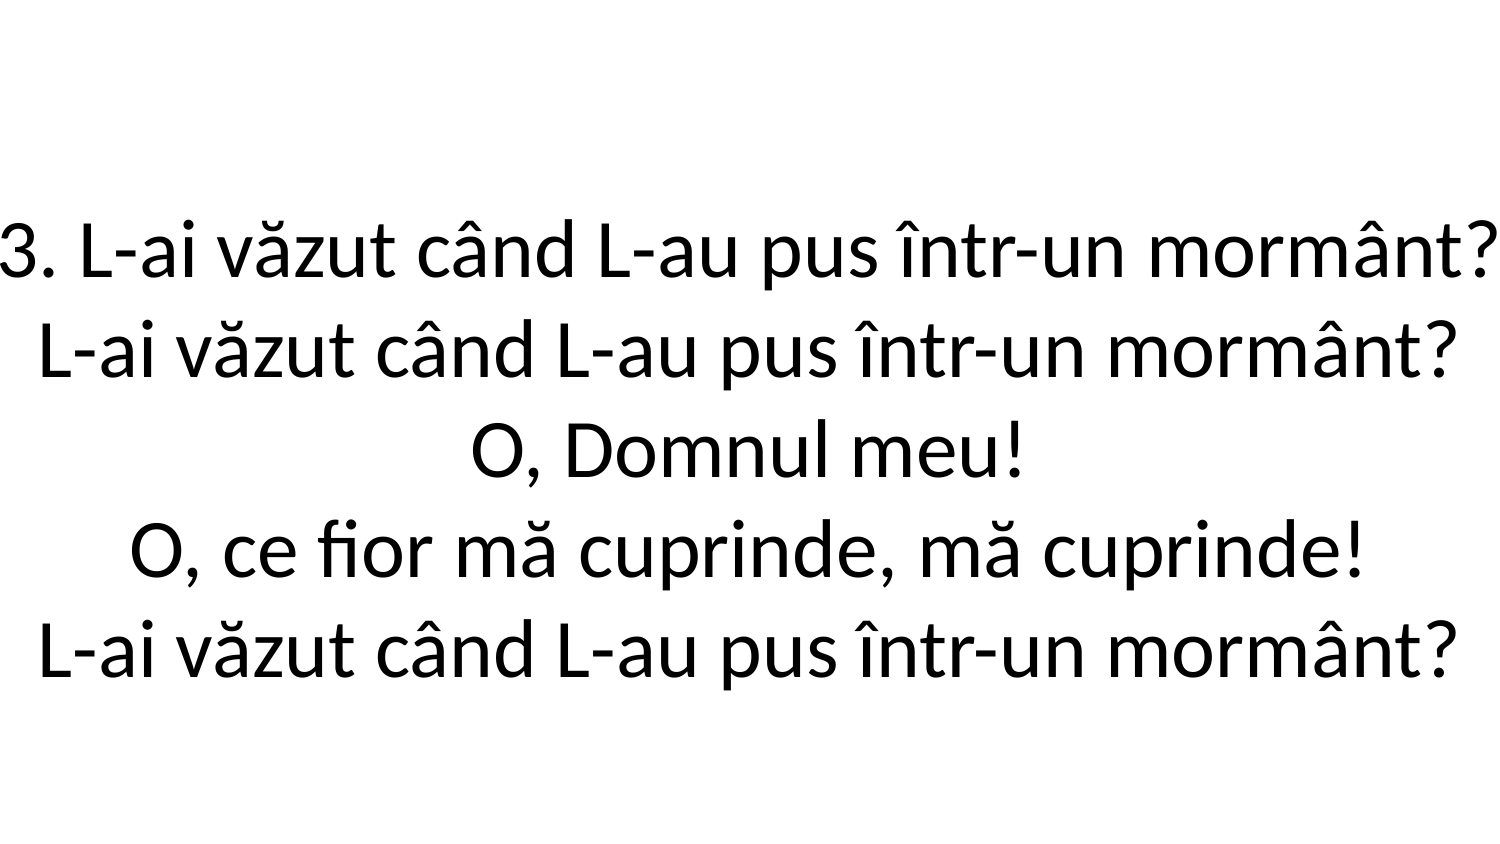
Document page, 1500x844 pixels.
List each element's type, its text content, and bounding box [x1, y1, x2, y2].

text_box 3. L-ai văzut când L-au pus într-un mormânt? L-ai văzut când L-au pus într-un mormânt? O, Domnul meu! O, ce fior mă cuprinde, mă cuprinde! L-ai văzut când L-au pus într-un mormânt? [0, 142, 1500, 702]
